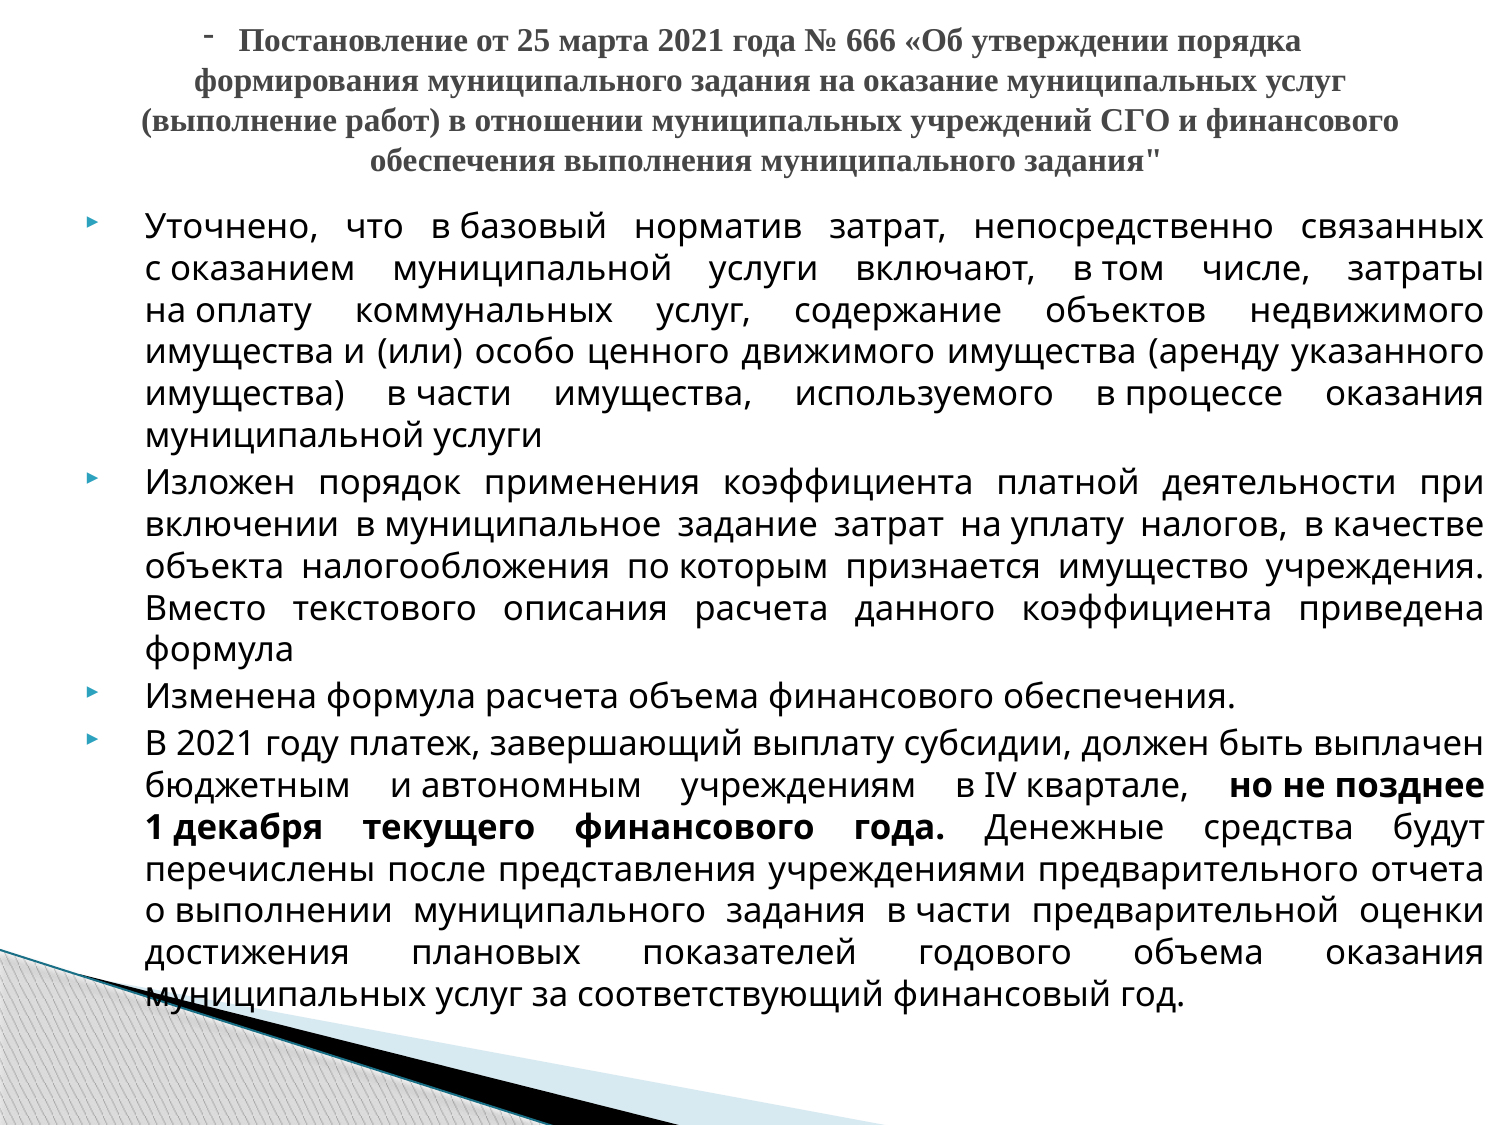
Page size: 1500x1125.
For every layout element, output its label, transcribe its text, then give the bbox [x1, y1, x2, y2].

title Постановление от 25 марта 2021 года № 666 «Об утверждении порядка формирования муниципального задания на оказание муниципальных услуг (выполнение работ) в отношении муниципальных учреждений СГО и финансового обеспечения выполнения муниципального задания" [78, 0, 1429, 197]
list Уточнено, что в базовый норматив затрат, непосредственно связанных с оказанием муниципальной услуги включают, в том числе, затраты на оплату коммунальных услуг, содержание объектов недвижимого имущества и (или) особо ценного движимого имущества (аренду указанного имущества) в части имущества, используемого в процессе оказания муниципальной услуги Изложен порядок применения коэффициента платной деятельности при включении в муниципальное задание затрат на уплату налогов, в качестве объекта налогообложения по которым признается имущество учреждения. Вместо текстового описания расчета данного коэффициента приведена формула Изменена формула расчета объема финансового обеспечения. В 2021 году платеж, завершающий выплату субсидии, должен быть выплачен бюджетным и автономным учреждениям в IV квартале, но не позднее 1 декабря текущего финансового года. Денежные средства будут перечислены после представления учреждениями предварительного отчета о выполнении муниципального задания в части предварительной оценки достижения плановых показателей годового объема оказания муниципальных услуг за соответствующий финансовый год. [70, 196, 1500, 1059]
